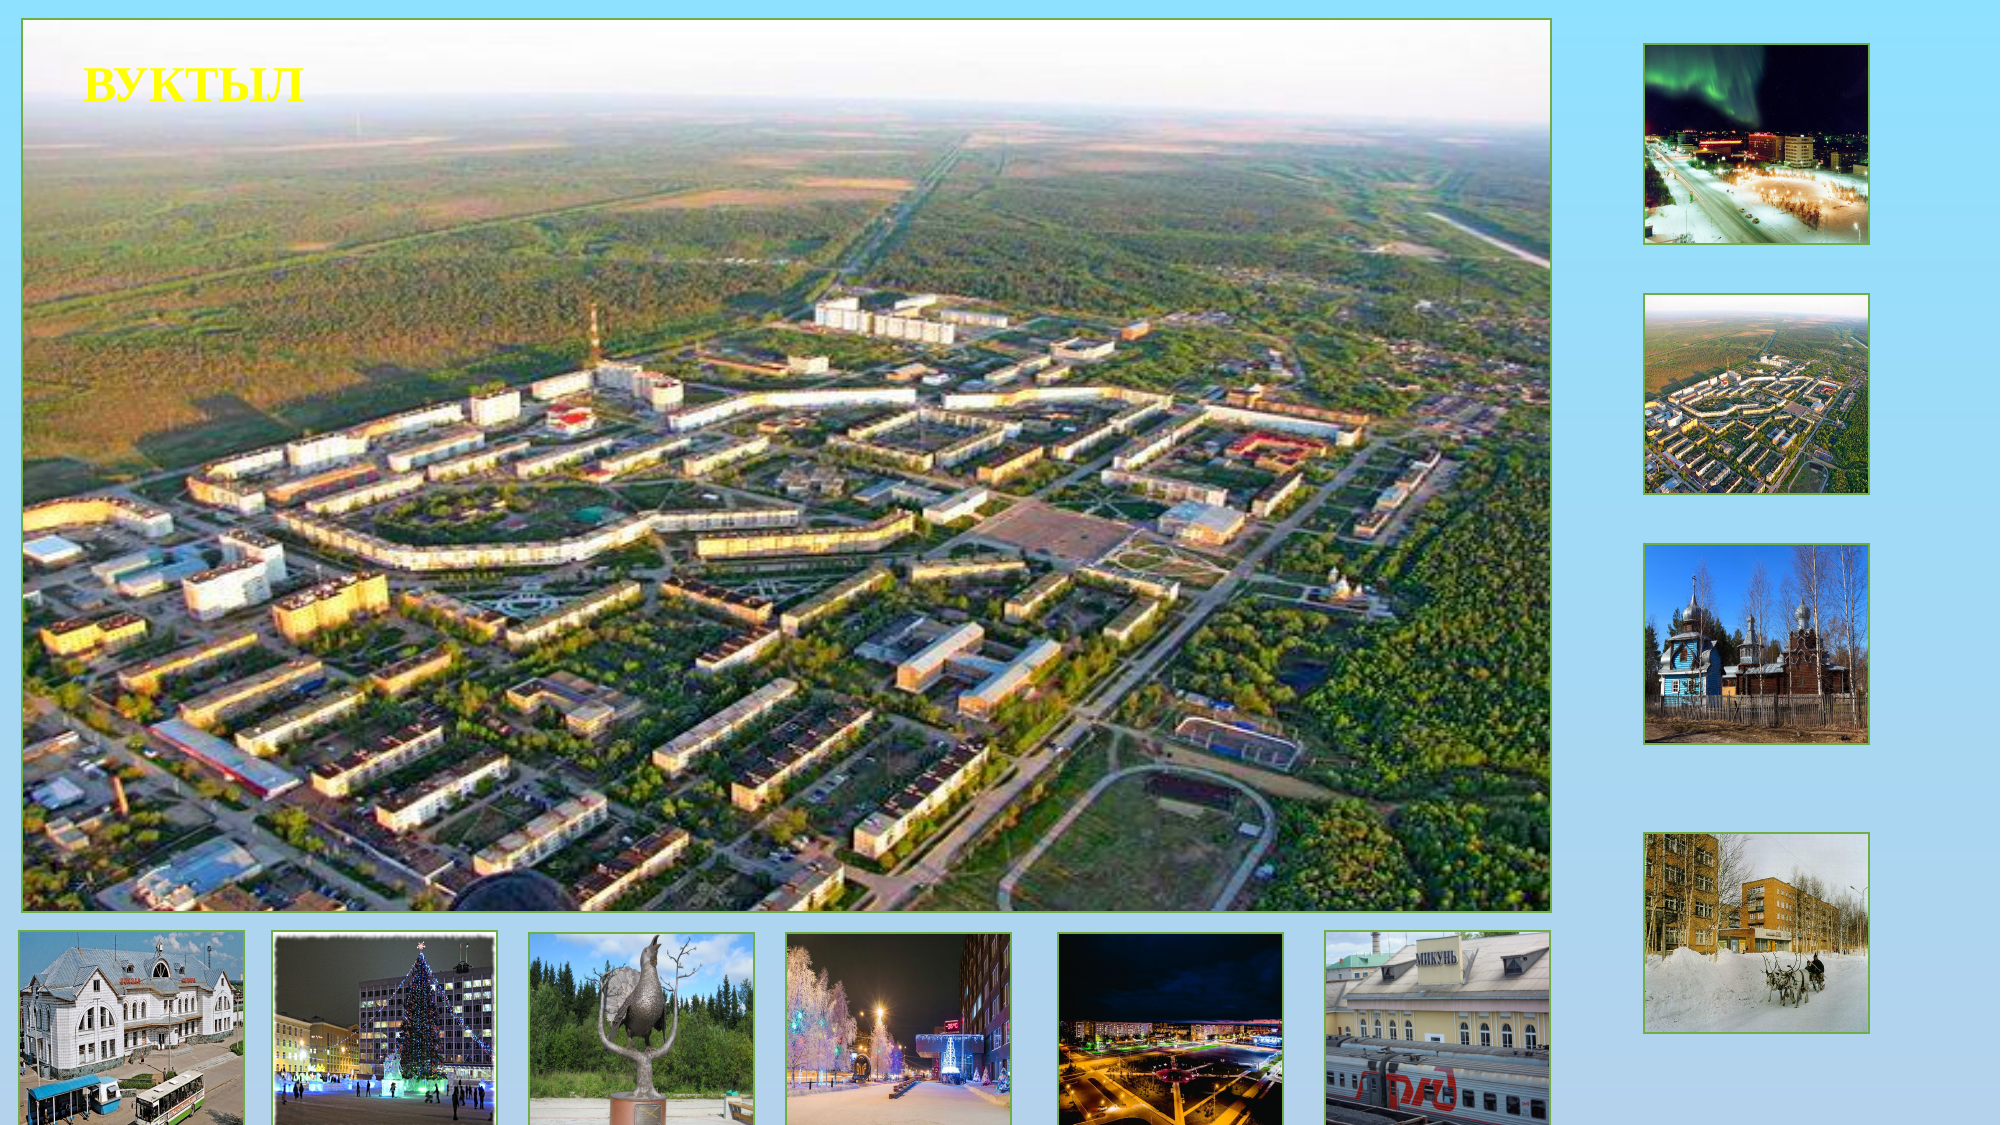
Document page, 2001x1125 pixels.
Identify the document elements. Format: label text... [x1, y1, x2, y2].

text_box [1057, 932, 1284, 1125]
text_box [528, 932, 755, 1125]
text_box [1643, 293, 1870, 495]
text_box [1643, 43, 1870, 245]
text_box [1324, 930, 1551, 1125]
text_box ВУКТЫЛ [68, 43, 415, 119]
text_box [1643, 832, 1870, 1034]
text_box [785, 932, 1012, 1125]
text_box [21, 18, 1552, 913]
text_box [271, 930, 498, 1125]
text_box [18, 930, 245, 1125]
text_box [1643, 543, 1870, 745]
